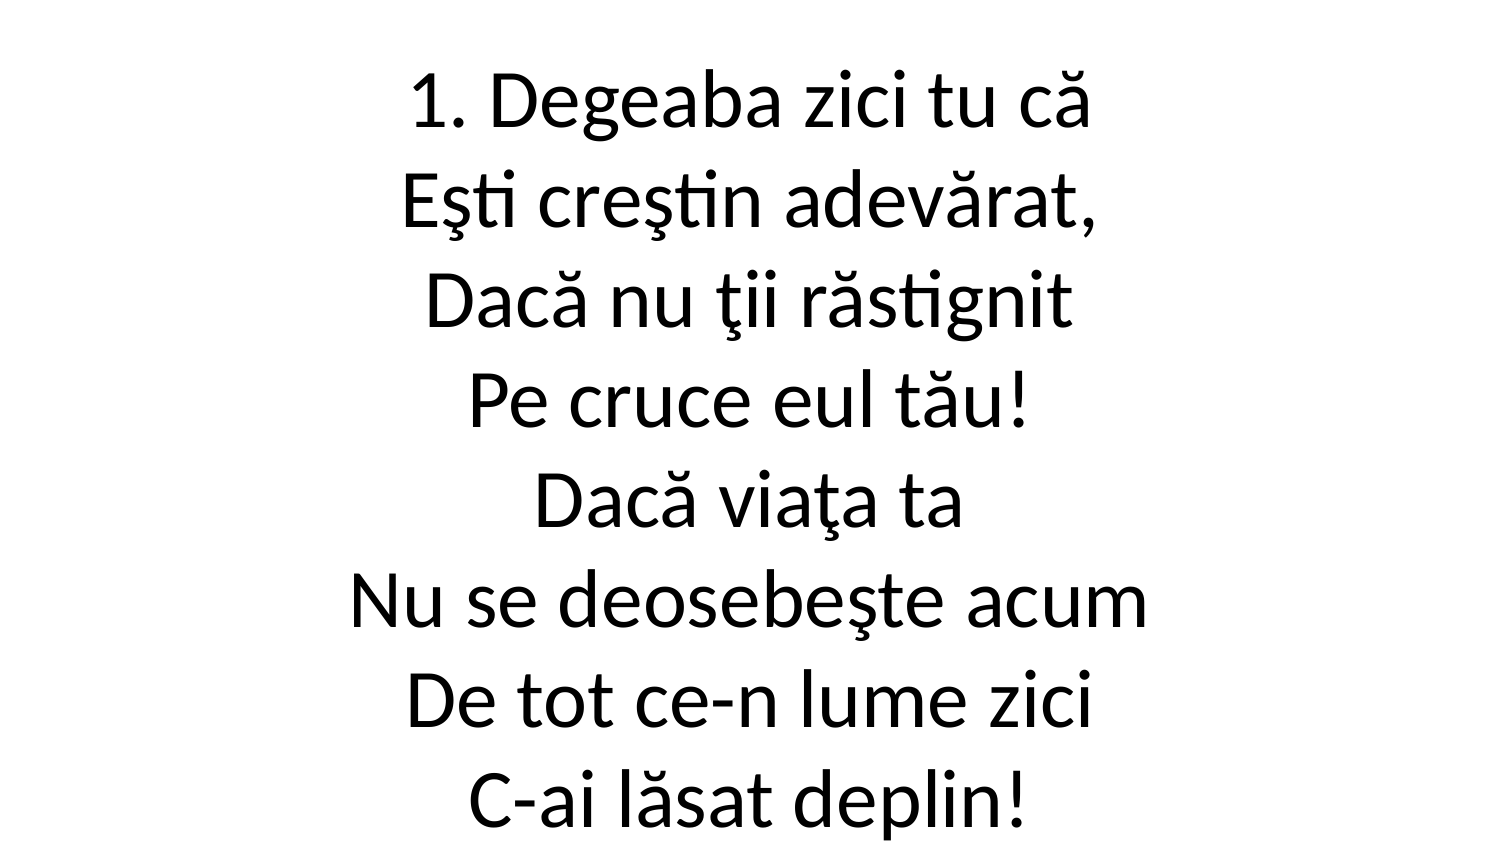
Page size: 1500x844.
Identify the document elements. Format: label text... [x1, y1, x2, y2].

text_box 1. Degeaba zici tu că Eşti creştin adevărat, Dacă nu ţii răstignit Pe cruce eul tău! Dacă viaţa ta Nu se deosebeşte acum De tot ce-n lume zici C-ai lăsat deplin! [334, 0, 1166, 844]
